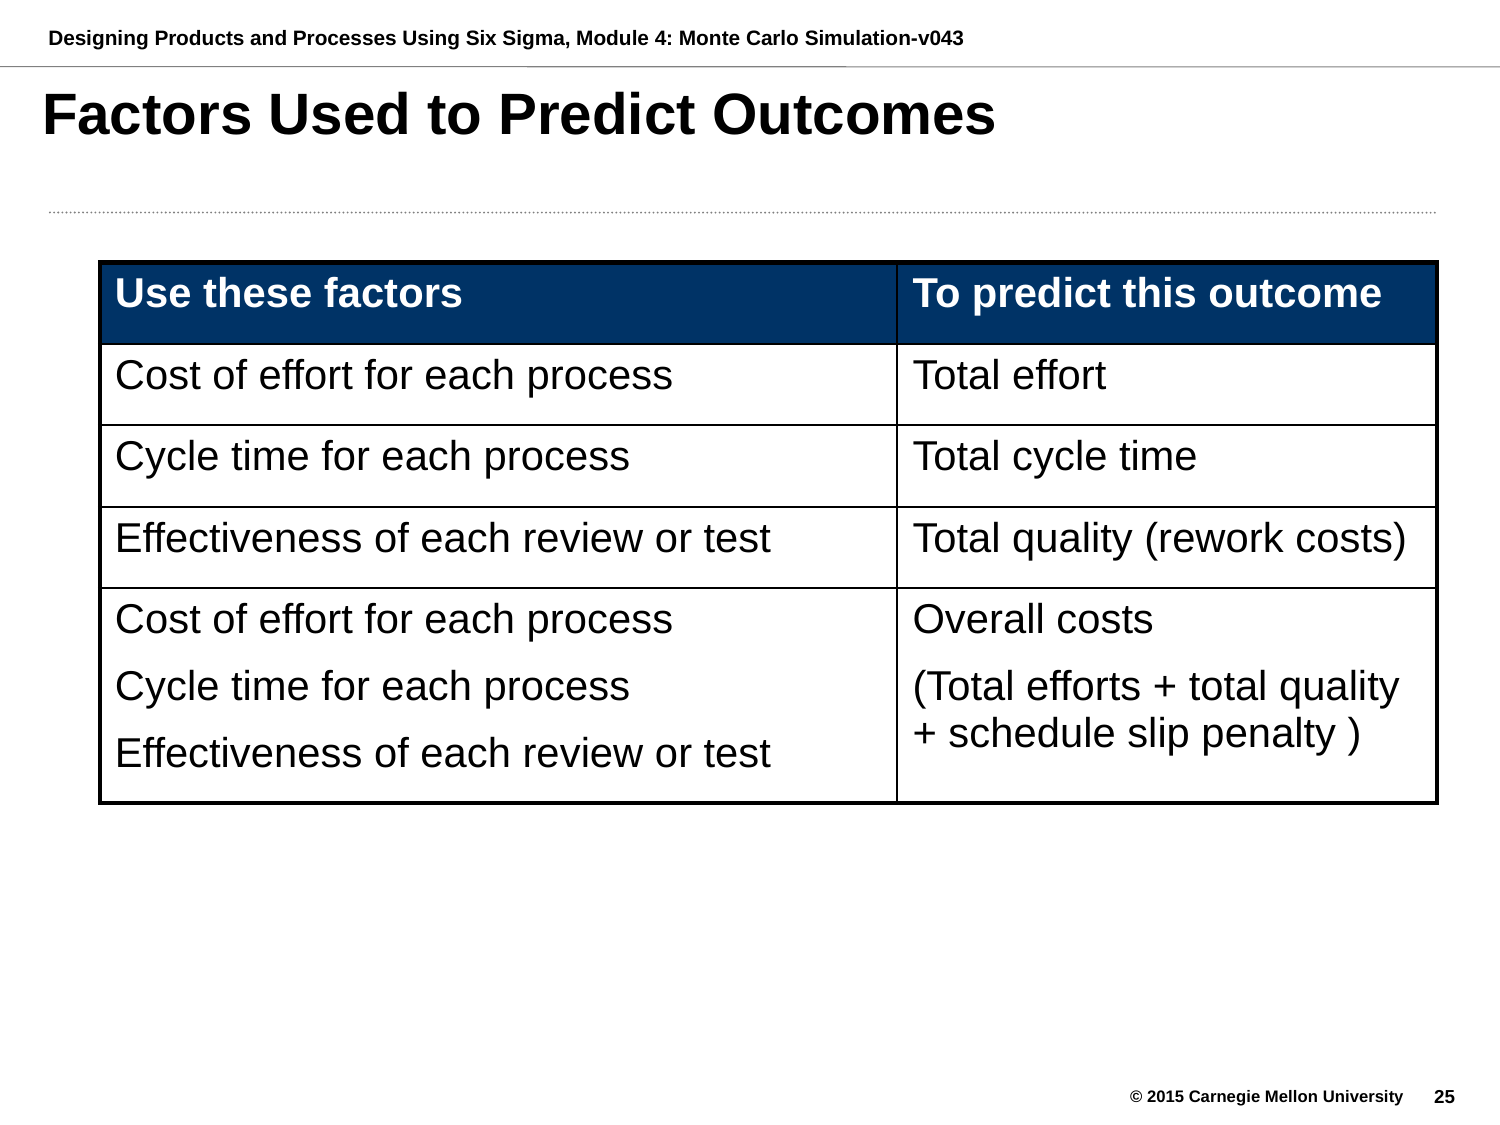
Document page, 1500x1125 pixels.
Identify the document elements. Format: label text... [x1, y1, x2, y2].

table_cell Effectiveness of each review or test [102, 508, 896, 587]
table_cell Total cycle time [898, 426, 1435, 506]
table_header Use these factors [102, 265, 896, 343]
table_cell Cost of effort for each process Cycle time for each process Effectiveness of each review or test [102, 589, 896, 801]
table_cell Overall costs (Total efforts + total quality + schedule slip penalty ) [898, 589, 1435, 801]
table_cell Total effort [898, 345, 1435, 424]
title Factors Used to Predict Outcomes [42, 89, 1438, 146]
table_cell Cycle time for each process [102, 426, 896, 506]
table_cell Total quality (rework costs) [898, 508, 1435, 587]
table_header To predict this outcome [898, 265, 1435, 343]
table_cell Cost of effort for each process [102, 345, 896, 424]
